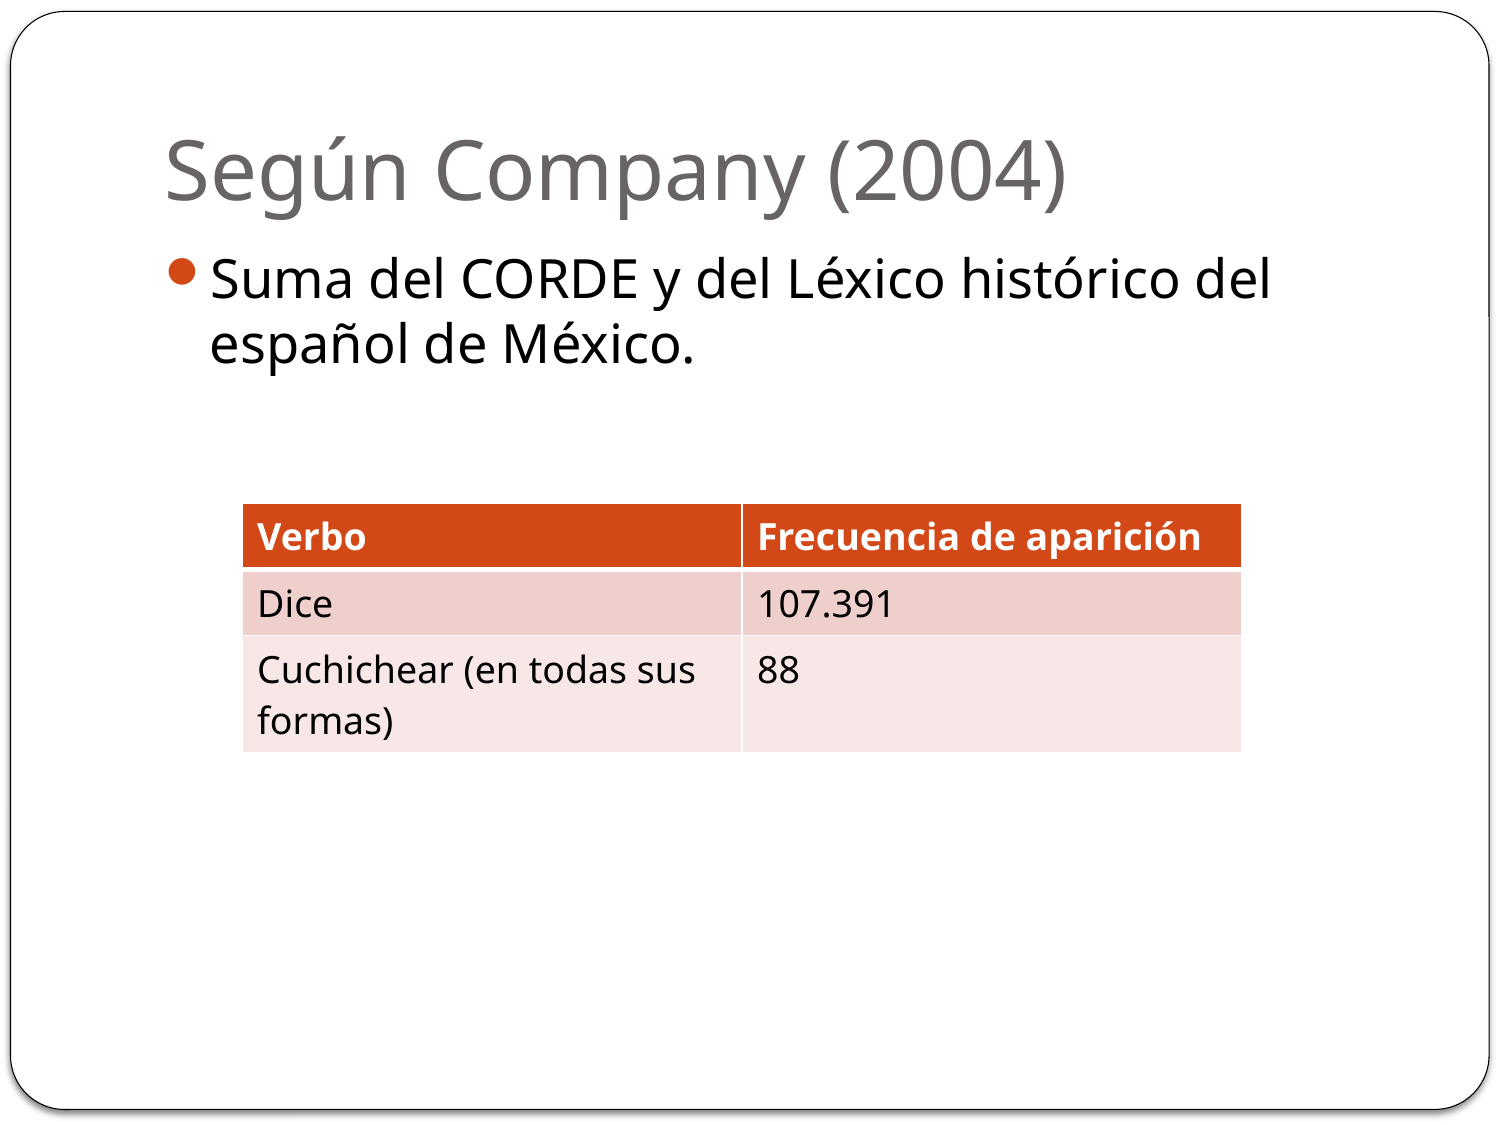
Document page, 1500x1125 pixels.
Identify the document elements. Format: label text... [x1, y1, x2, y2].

table_header Frecuencia de aparición [743, 504, 1241, 567]
table_cell Cuchichear (en todas sus formas) [243, 636, 741, 752]
title Según Company (2004) [150, 45, 1425, 233]
table_cell Dice [243, 572, 741, 635]
table_cell 107.391 [743, 572, 1241, 635]
table_cell 88 [743, 636, 1241, 752]
list Suma del CORDE y del Léxico histórico del español de México. [150, 237, 1425, 988]
table_header Verbo [243, 504, 741, 567]
